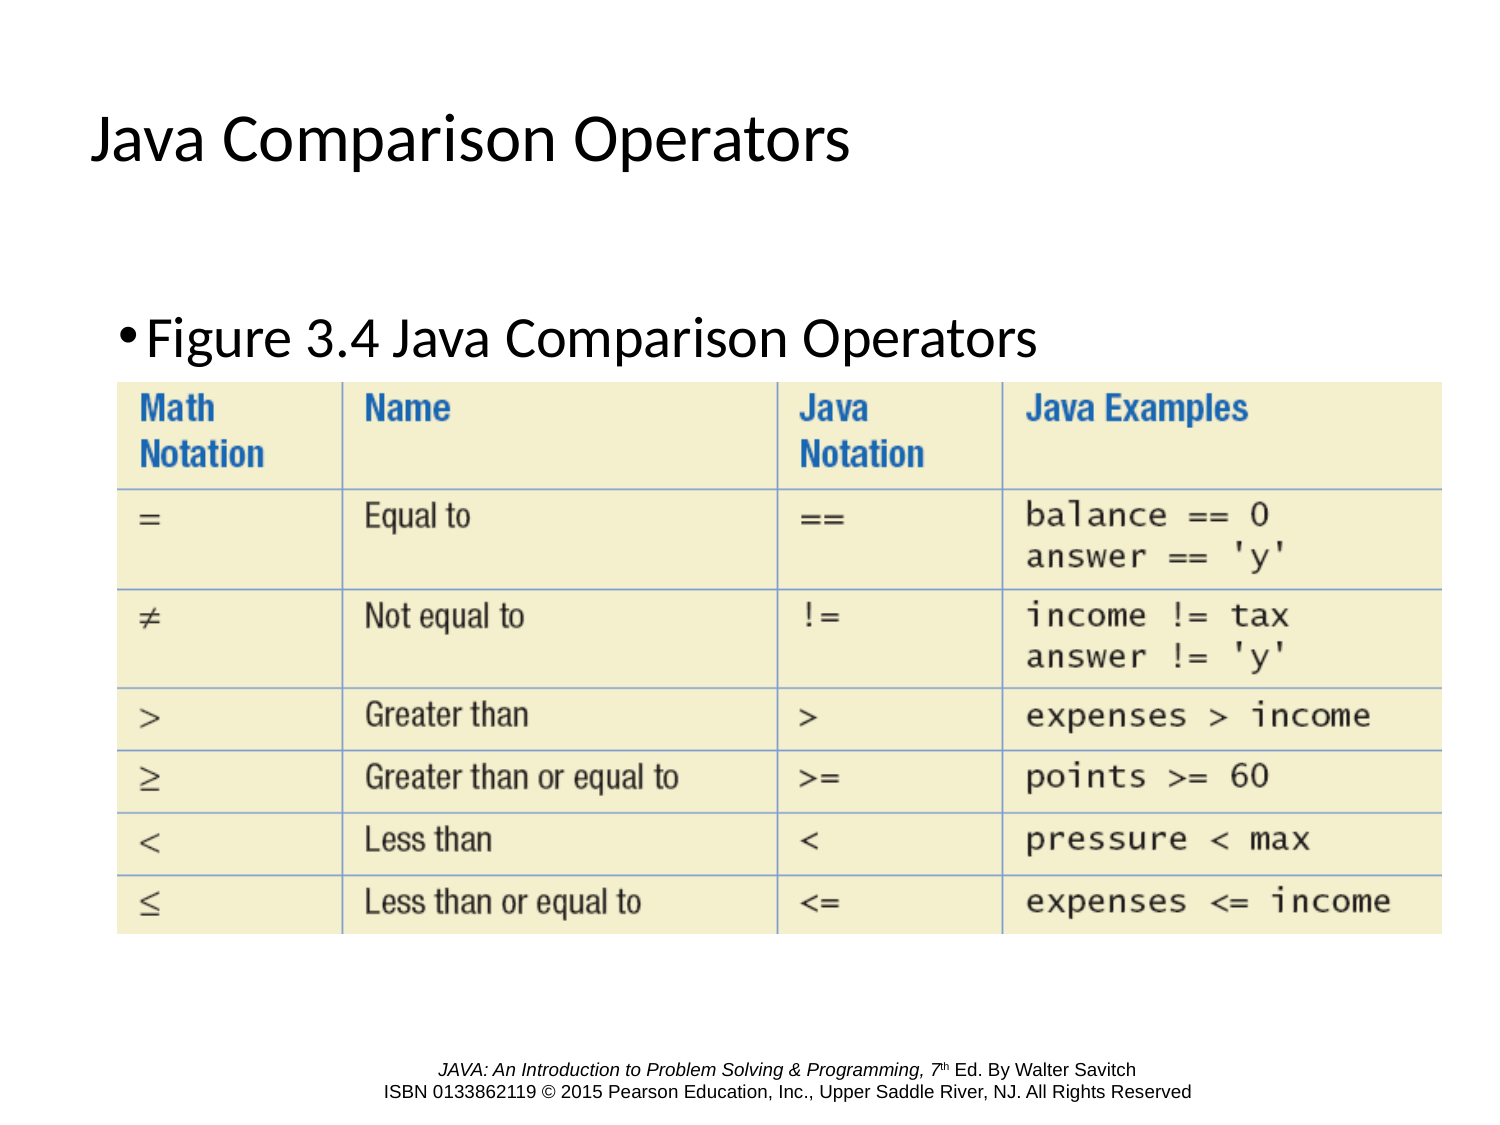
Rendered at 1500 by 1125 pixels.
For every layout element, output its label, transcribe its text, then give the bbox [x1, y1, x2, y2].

title Java Comparison Operators [75, 76, 1425, 202]
picture [116, 381, 1443, 934]
list Figure 3.4 Java Comparison Operators [103, 299, 1397, 1014]
